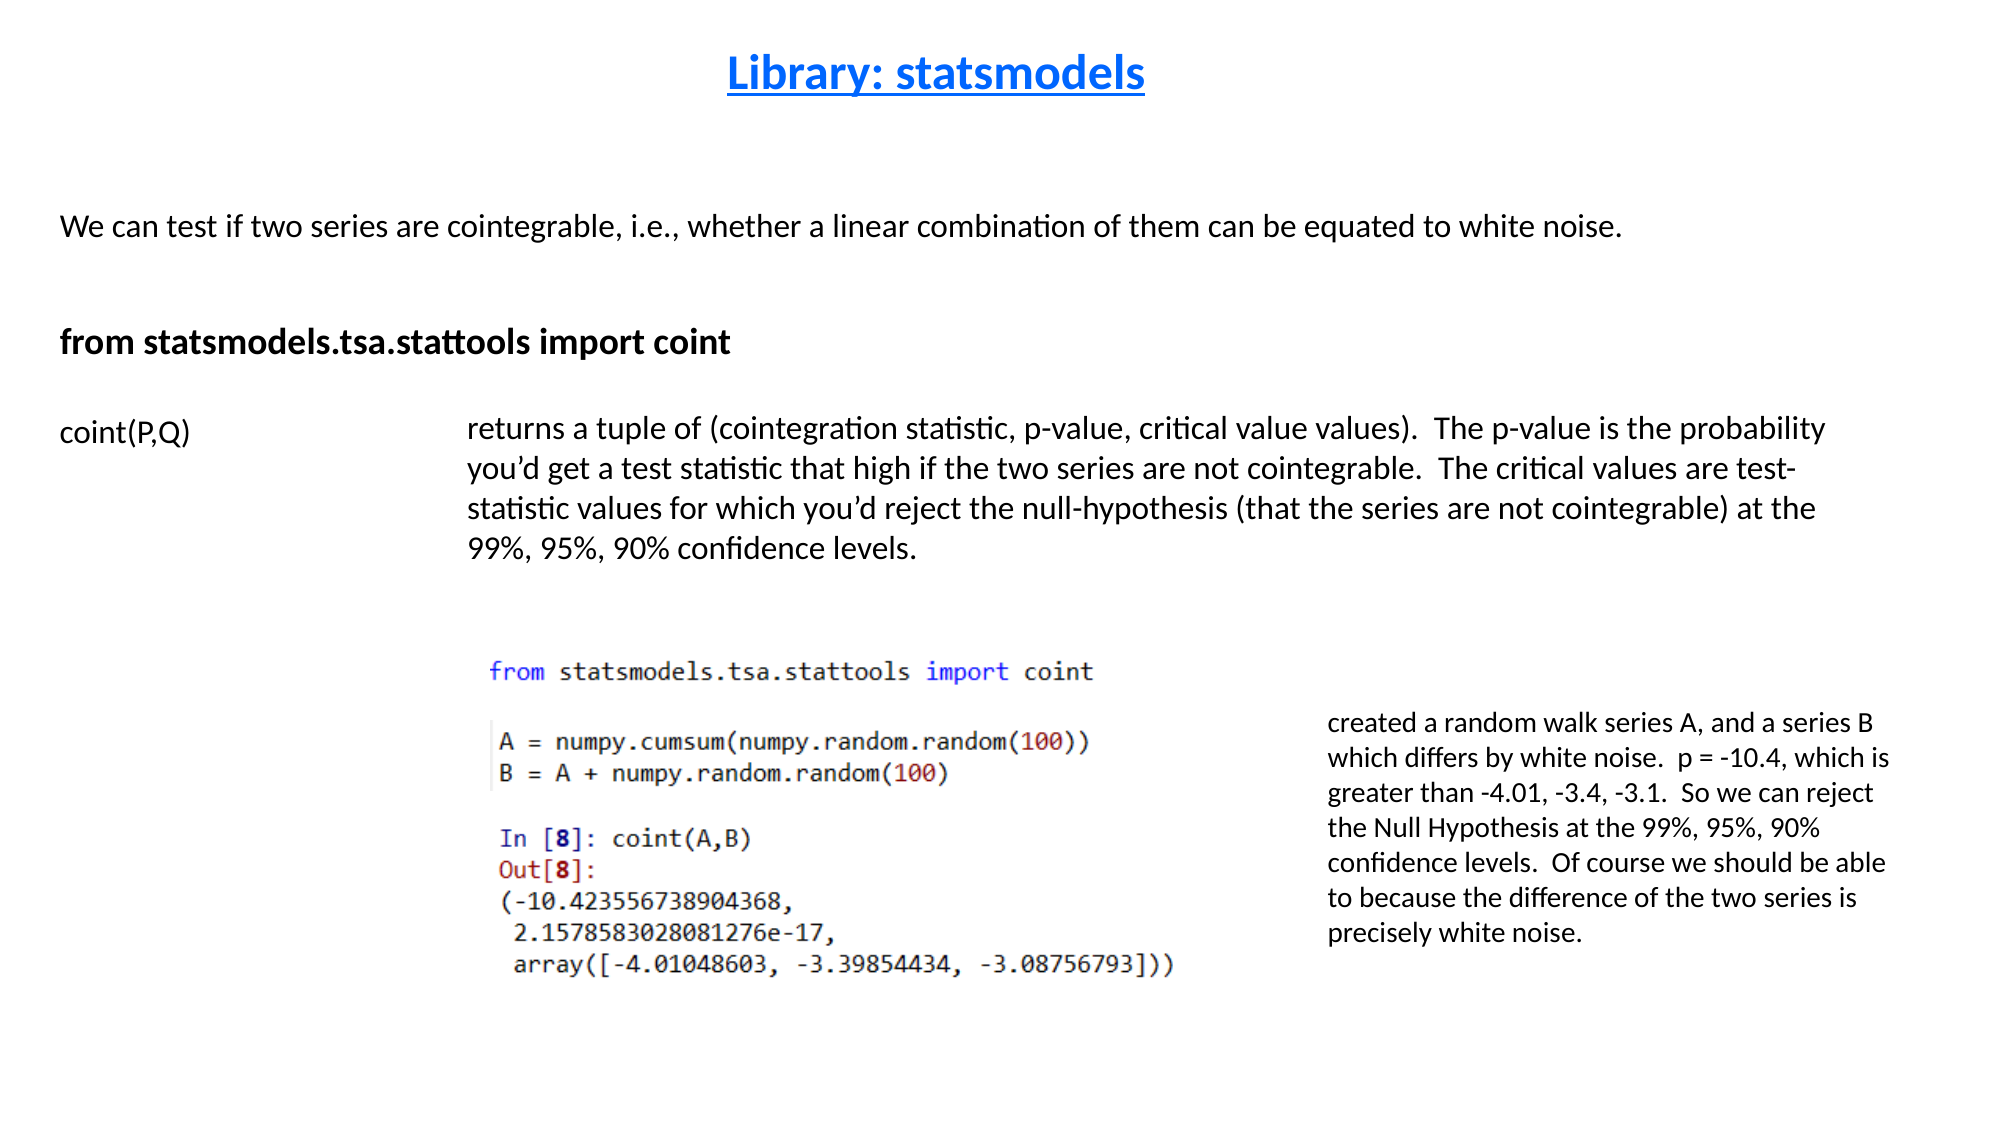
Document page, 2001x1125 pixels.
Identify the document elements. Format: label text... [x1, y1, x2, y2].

text_box from statsmodels.tsa.stattools import coint [44, 309, 1045, 370]
text_box created a random walk series A, and a series B which differs by white noise. p = -10.4, which is greater than -4.01, -3.4, -3.1. So we can reject the Null Hypothesis at the 99%, 95%, 90% confidence levels. Of course we should be able to because the difference of the two series is precisely white noise. [1312, 695, 1931, 956]
text_box returns a tuple of (cointegration statistic, p-value, critical value values). The p-value is the probability you’d get a test statistic that high if the two series are not cointegrable. The critical values are test-statistic values for which you’d reject the null-hypothesis (that the series are not cointegrable) at the 99%, 95%, 90% confidence levels. [452, 399, 1857, 574]
picture [490, 720, 1093, 791]
text_box coint(P,Q) [44, 402, 221, 458]
text_box Library: statsmodels [712, 32, 1161, 108]
text_box We can test if two series are cointegrable, i.e., whether a linear combination of them can be equated to white noise. [44, 196, 1812, 252]
picture [490, 644, 1099, 696]
picture [490, 814, 1198, 993]
